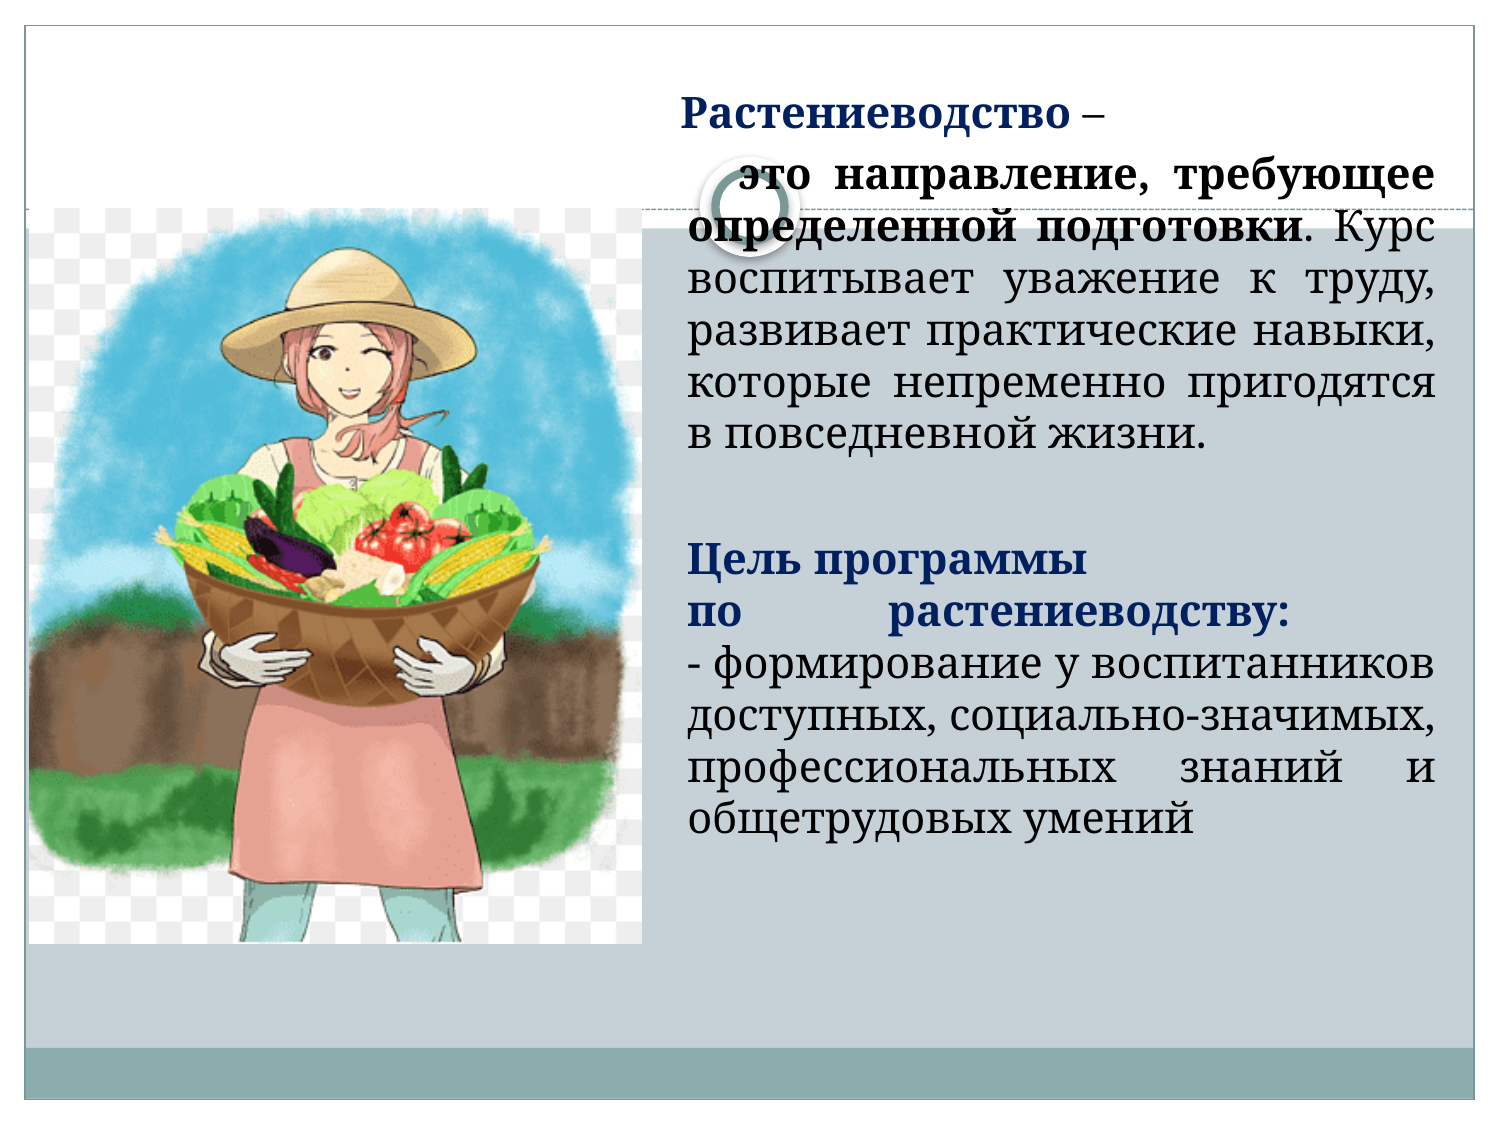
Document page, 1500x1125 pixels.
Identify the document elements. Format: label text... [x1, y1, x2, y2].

picture [29, 207, 642, 944]
list Растениеводство – это направление, требующее определенной подготовки. Курс воспитывает уважение к труду, развивает практические навыки, которые непременно пригодятся в повседневной жизни. Цель программы по растениеводству: - формирование у воспитанников доступных, социально-значимых, профессиональных знаний и общетрудовых умений [631, 78, 1451, 1035]
